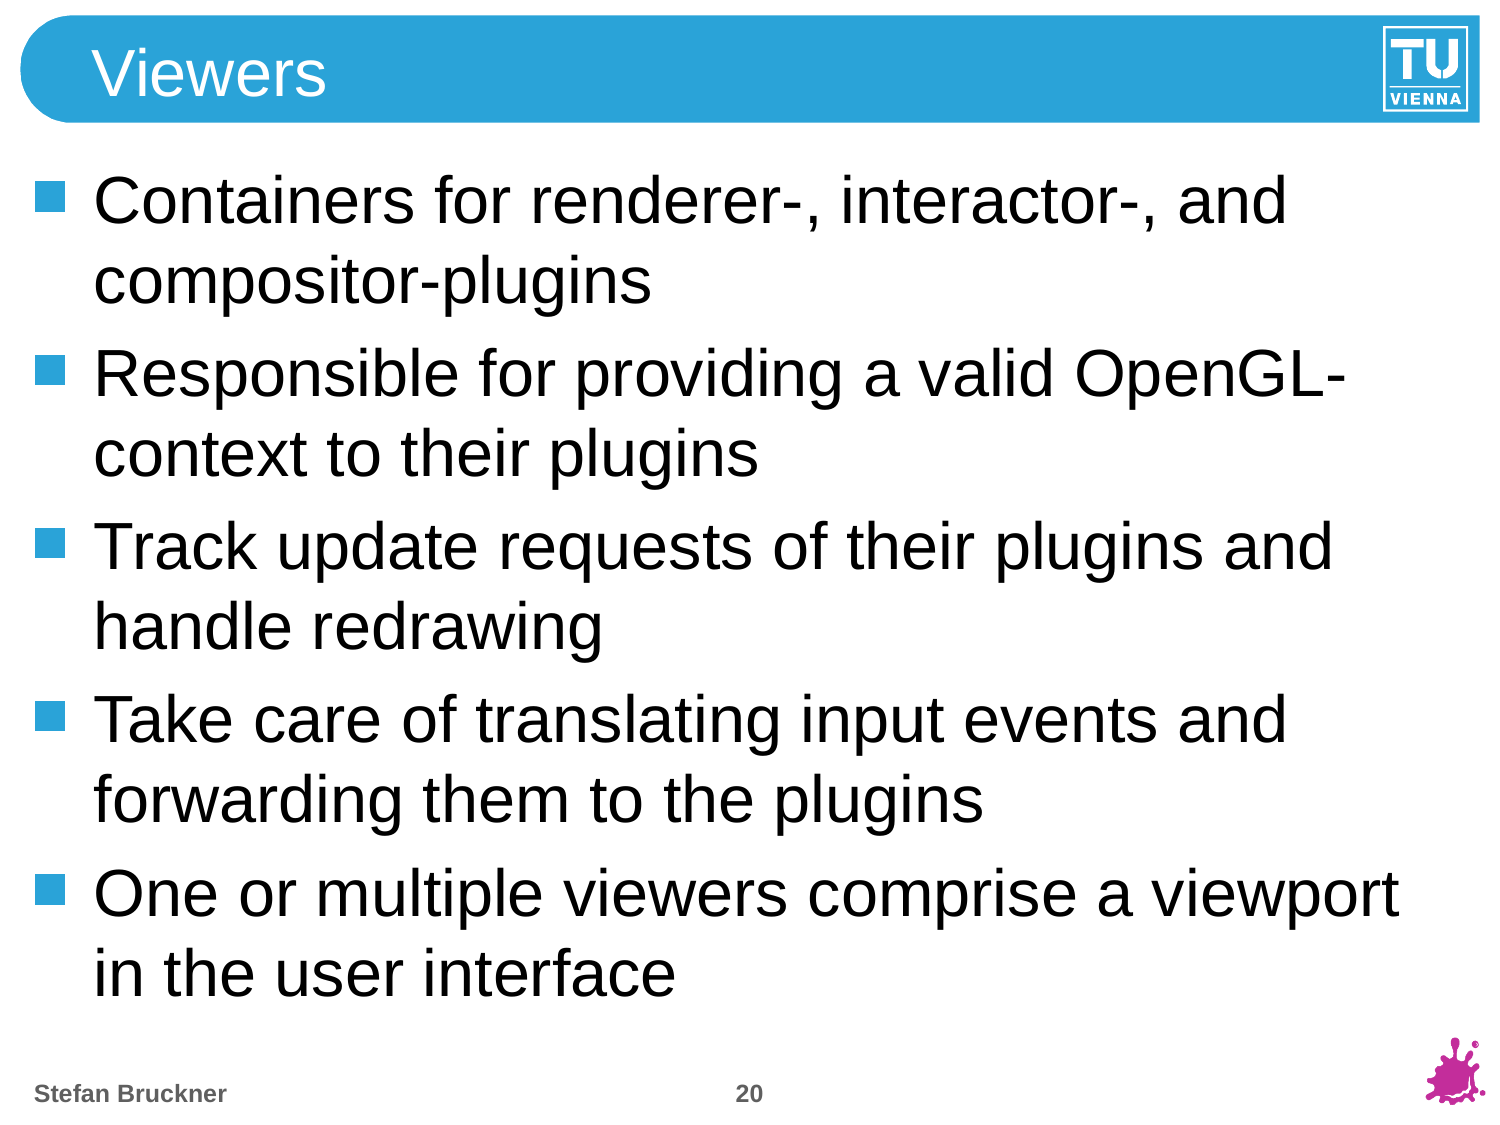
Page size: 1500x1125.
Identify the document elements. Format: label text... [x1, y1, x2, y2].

title Viewers [76, 6, 1351, 132]
list Containers for renderer-, interactor-, and compositor-plugins Responsible for providing a valid OpenGL-context to their plugins Track update requests of their plugins and handle redrawing Take care of translating input events and forwarding them to the plugins One or multiple viewers comprise a viewport in the user interface [19, 148, 1481, 1048]
footer Stefan Bruckner [18, 1067, 637, 1118]
slide_number 19 [660, 1067, 839, 1118]
